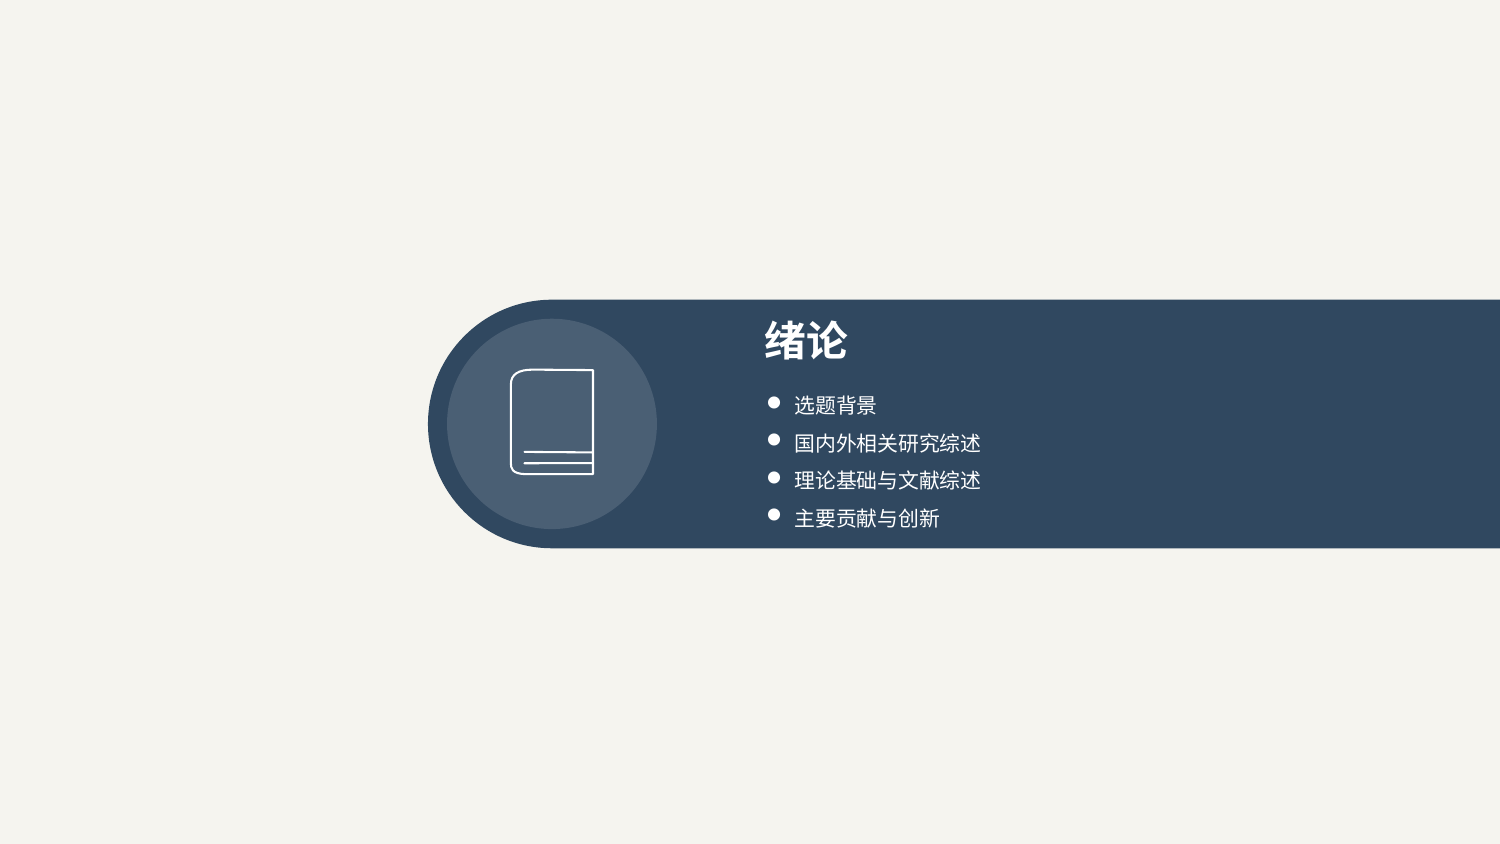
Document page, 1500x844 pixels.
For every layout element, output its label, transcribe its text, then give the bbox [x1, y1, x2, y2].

text_box 绪论 [750, 307, 869, 373]
text_box [447, 318, 657, 530]
text_box [427, 299, 1500, 549]
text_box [510, 369, 594, 475]
text_box 选题背景 国内外相关研究综述 理论基础与文献综述 主要贡献与创新 [751, 373, 997, 538]
